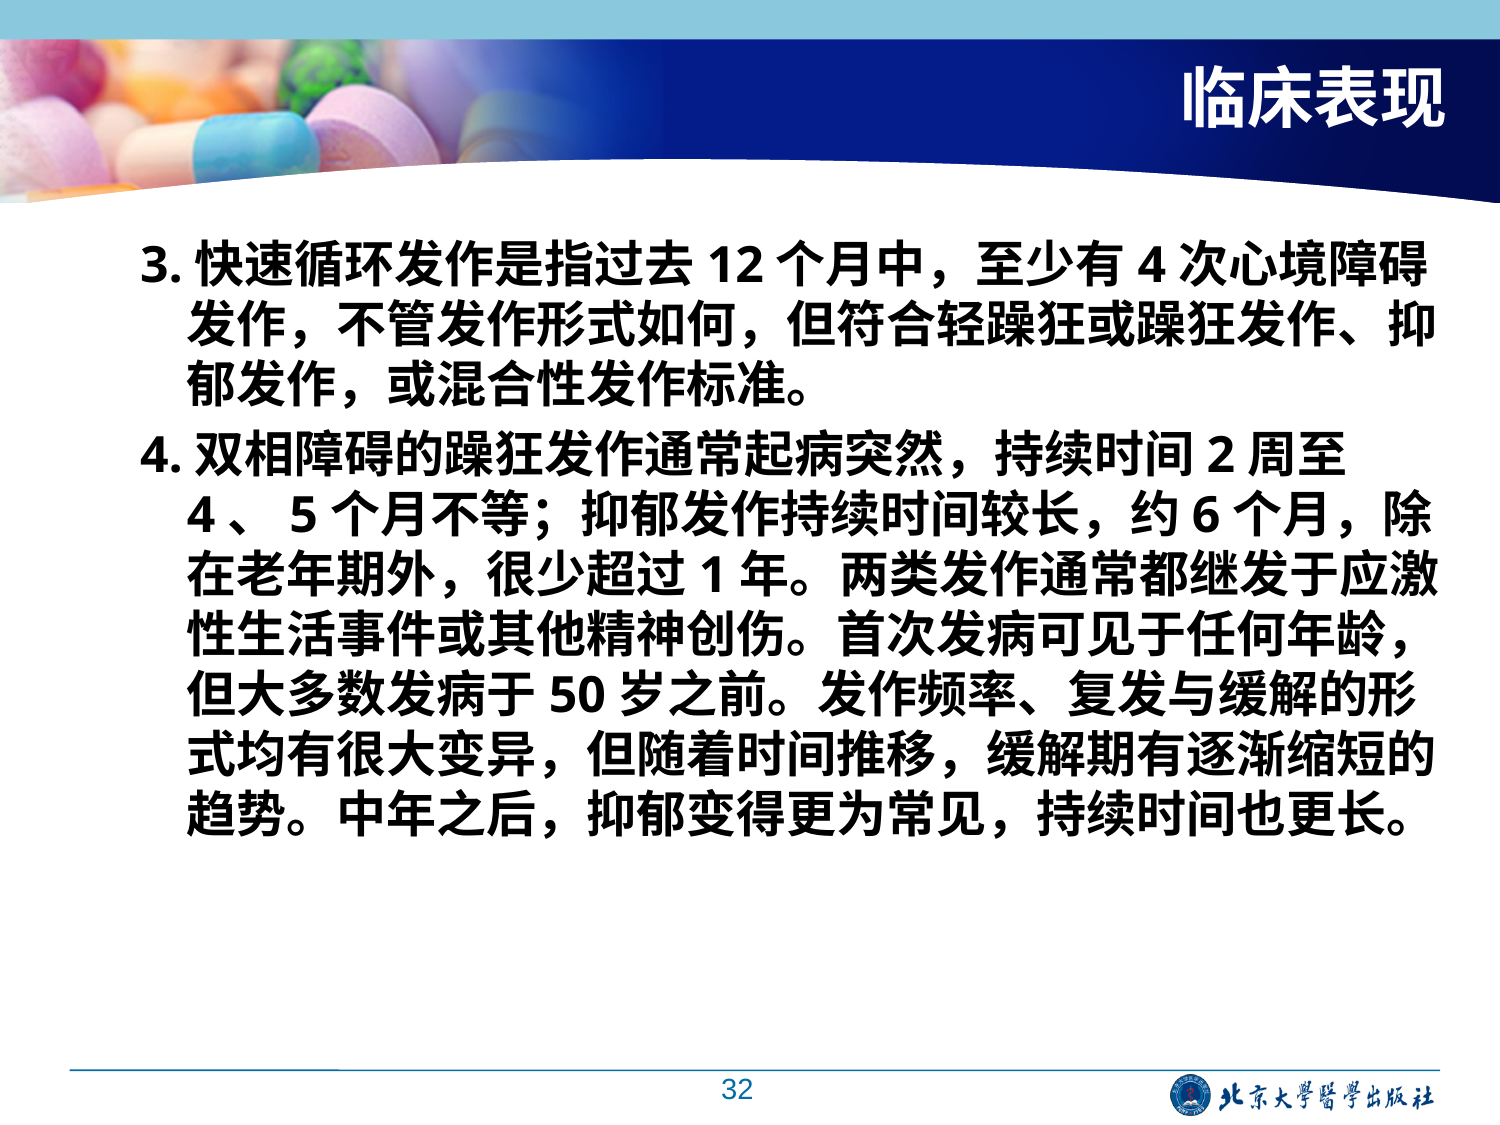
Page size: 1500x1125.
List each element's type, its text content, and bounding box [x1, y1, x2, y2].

title 临床表现 [137, 49, 1463, 143]
picture [1170, 1074, 1436, 1118]
slide_number 32 [562, 1062, 913, 1114]
list 3.快速循环发作是指过去12个月中，至少有4次心境障碍发作，不管发作形式如何，但符合轻躁狂或躁狂发作、抑郁发作，或混合性发作标准。 4.双相障碍的躁狂发作通常起病突然，持续时间2周至4、5个月不等；抑郁发作持续时间较长，约6个月，除在老年期外，很少超过1年。两类发作通常都继发于应激性生活事件或其他精神创伤。首次发病可见于任何年龄，但大多数发病于50岁之前。发作频率、复发与缓解的形式均有很大变异，但随着时间推移，缓解期有逐渐缩短的趋势。中年之后，抑郁变得更为常见，持续时间也更长。 [49, 224, 1463, 1026]
picture [0, 40, 1500, 203]
